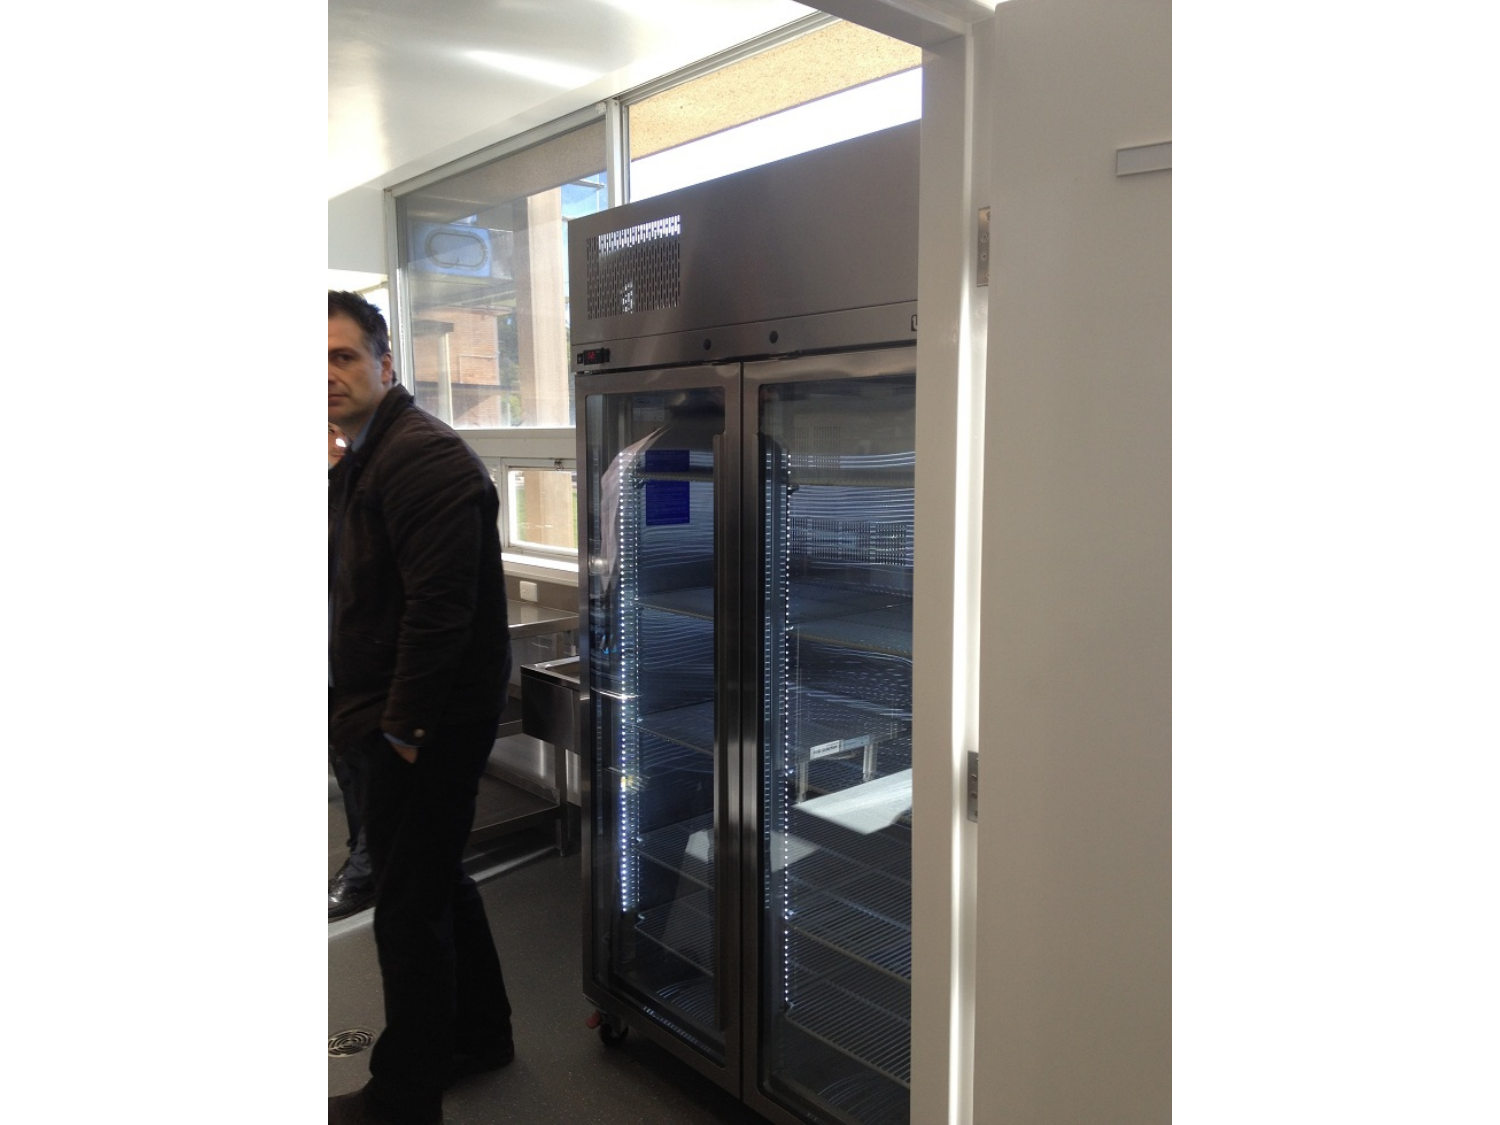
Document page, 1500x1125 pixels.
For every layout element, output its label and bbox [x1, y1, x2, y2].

picture [327, 0, 1173, 1125]
